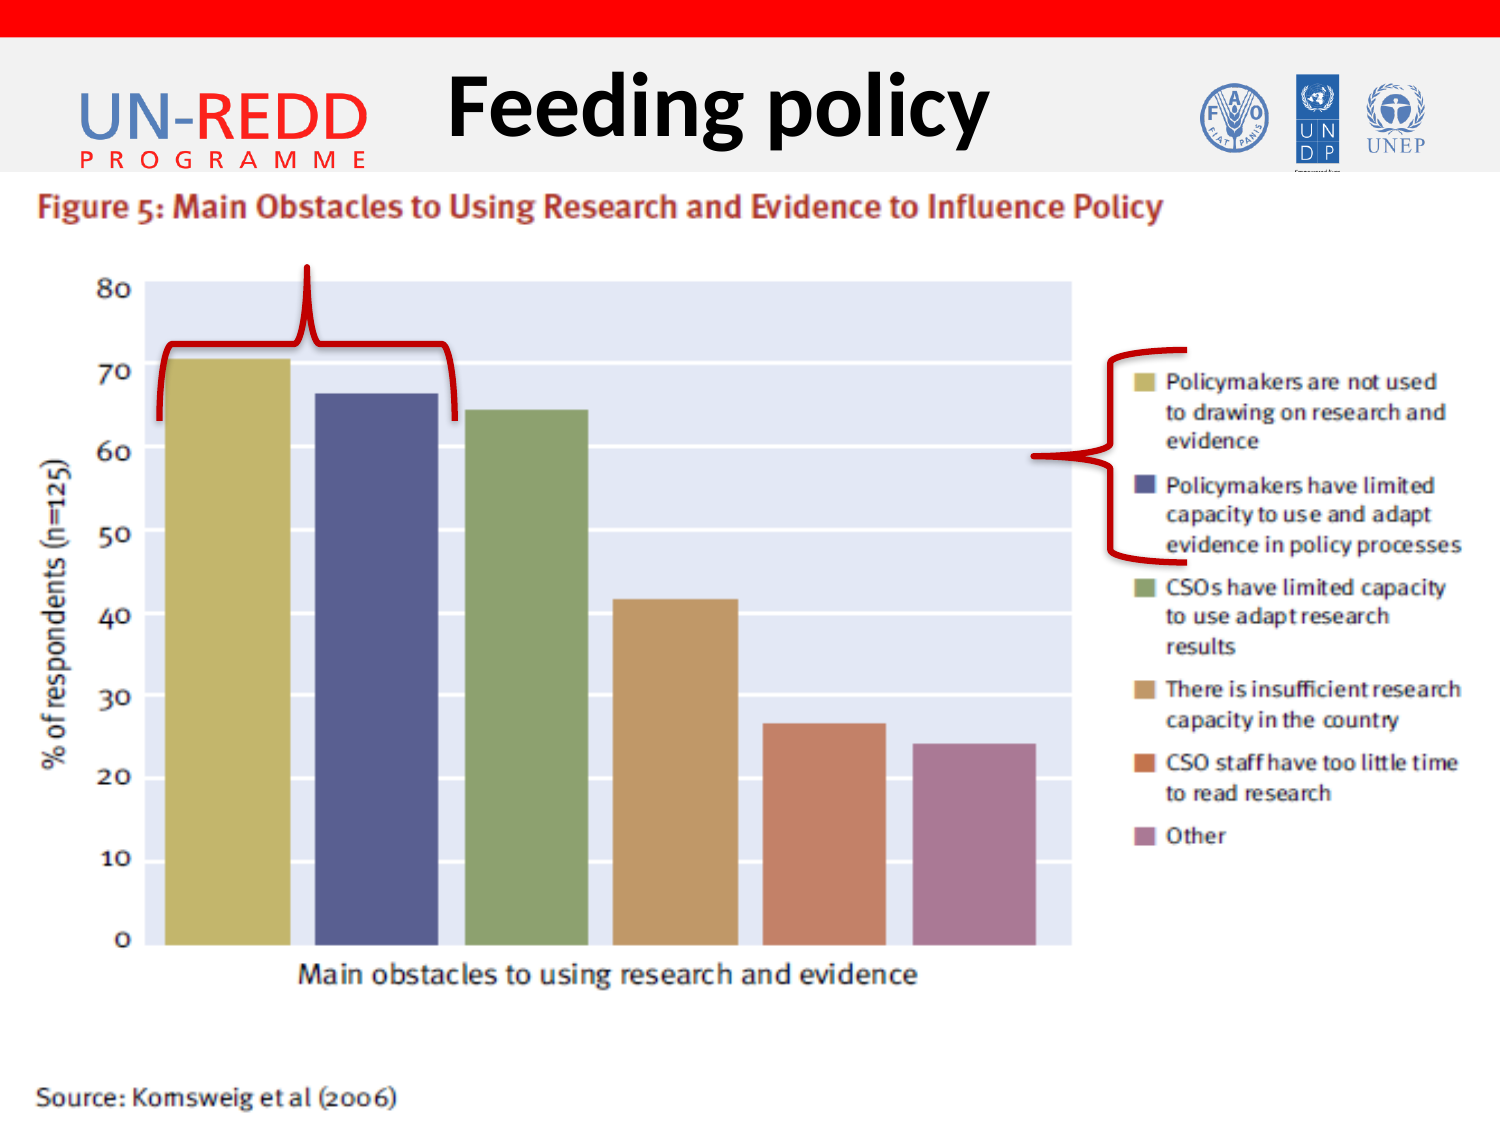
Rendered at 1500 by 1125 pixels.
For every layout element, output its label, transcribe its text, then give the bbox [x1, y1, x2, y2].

picture [0, 172, 1500, 1125]
title Feeding policy [0, 37, 1460, 172]
